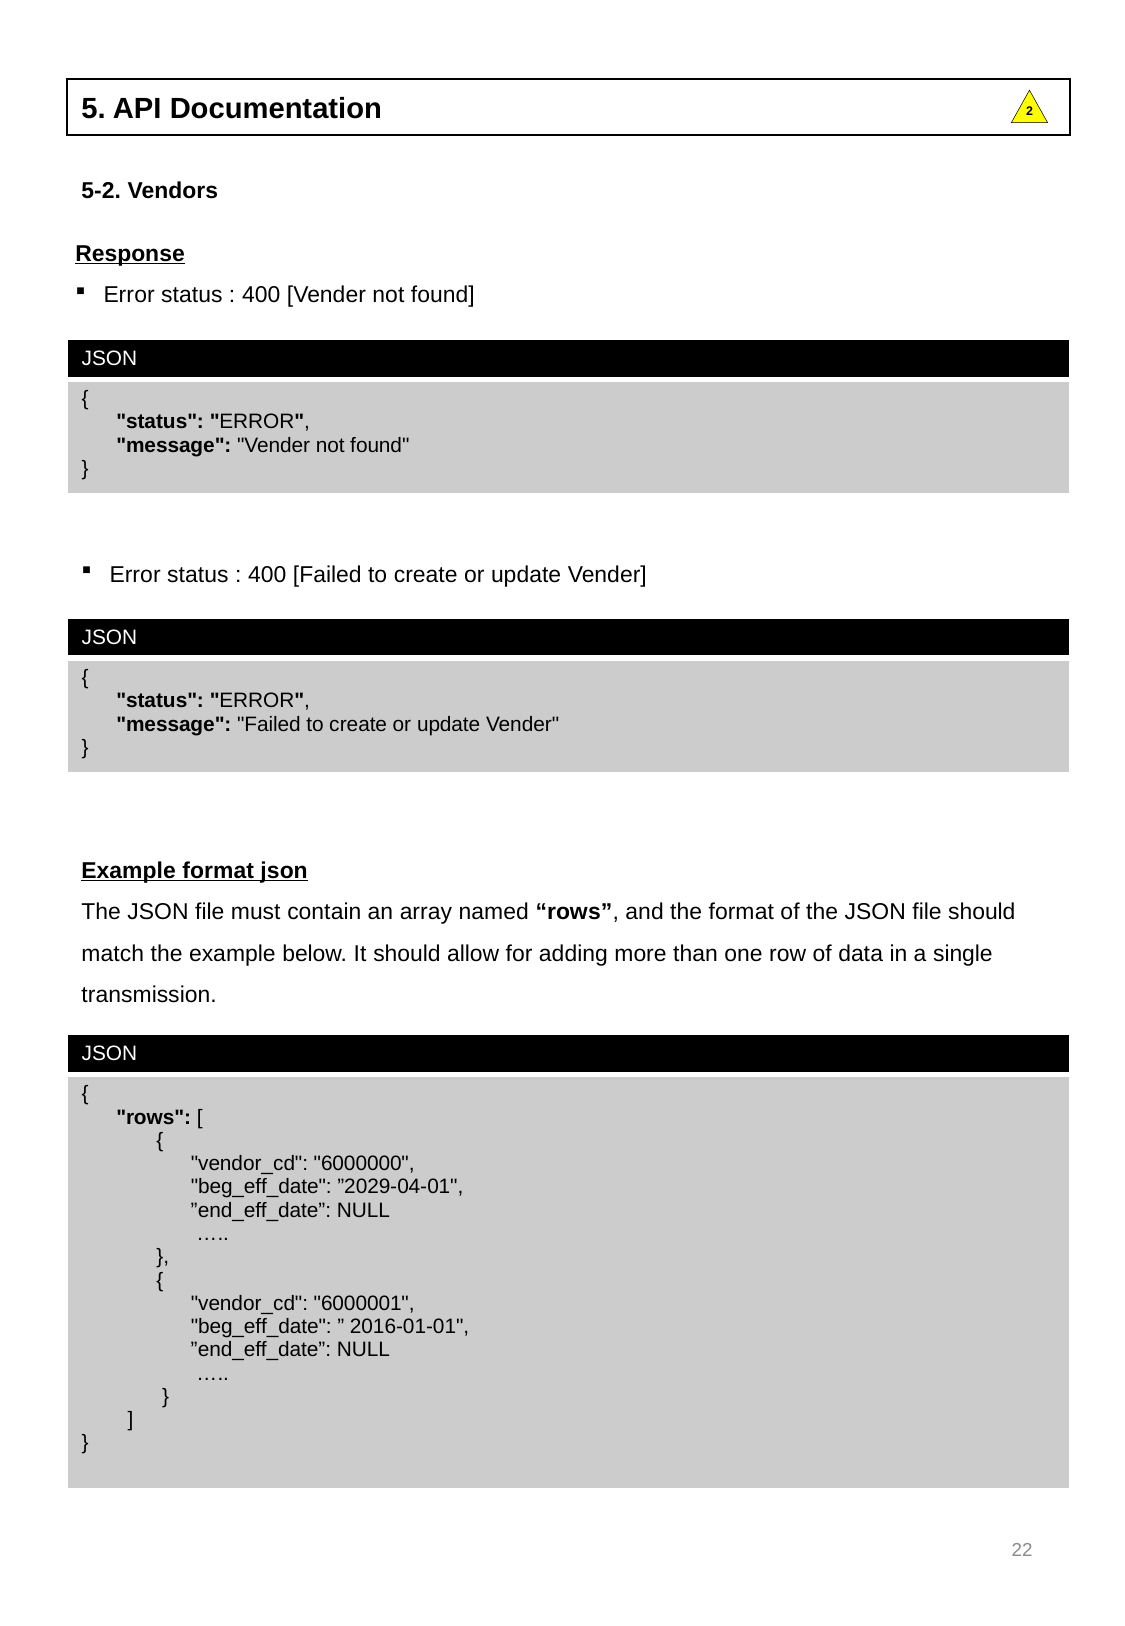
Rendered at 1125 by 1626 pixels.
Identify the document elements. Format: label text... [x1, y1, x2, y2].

table_cell { "status": "ERROR", "message": "Failed to create or update Vender" } [68, 661, 1069, 772]
text_box 2 [1009, 88, 1050, 124]
table_header JSON [68, 619, 1069, 655]
table_cell { "rows": [ { "vendor_cd": "6000000", "beg_eff_date": ”2029-04-01", ”end_eff_date”: NULL ….. }, { "vendor_cd": "6000001", "beg_eff_date": ” 2016-01-01", ”end_eff_date”: NULL ….. } ] } [68, 1077, 1069, 1488]
slide_number 22 [794, 1506, 1048, 1593]
text_box Example format json The JSON file must contain an array named “rows”, and the format of the JSON file should match the example below. It should allow for adding more than one row of data in a single transmission. [66, 834, 1071, 1014]
text_box 5. API Documentation [66, 78, 1071, 136]
table_header JSON [68, 1035, 1069, 1072]
text_box 5-2. Vendors [66, 168, 1071, 211]
text_box Response Error status : 400 [Vender not found] [60, 217, 1065, 315]
text_box Error status : 400 [Failed to create or update Vender] [66, 538, 1071, 617]
table_header JSON [68, 340, 1069, 377]
table_cell { "status": "ERROR", "message": "Vender not found" } [68, 382, 1069, 493]
